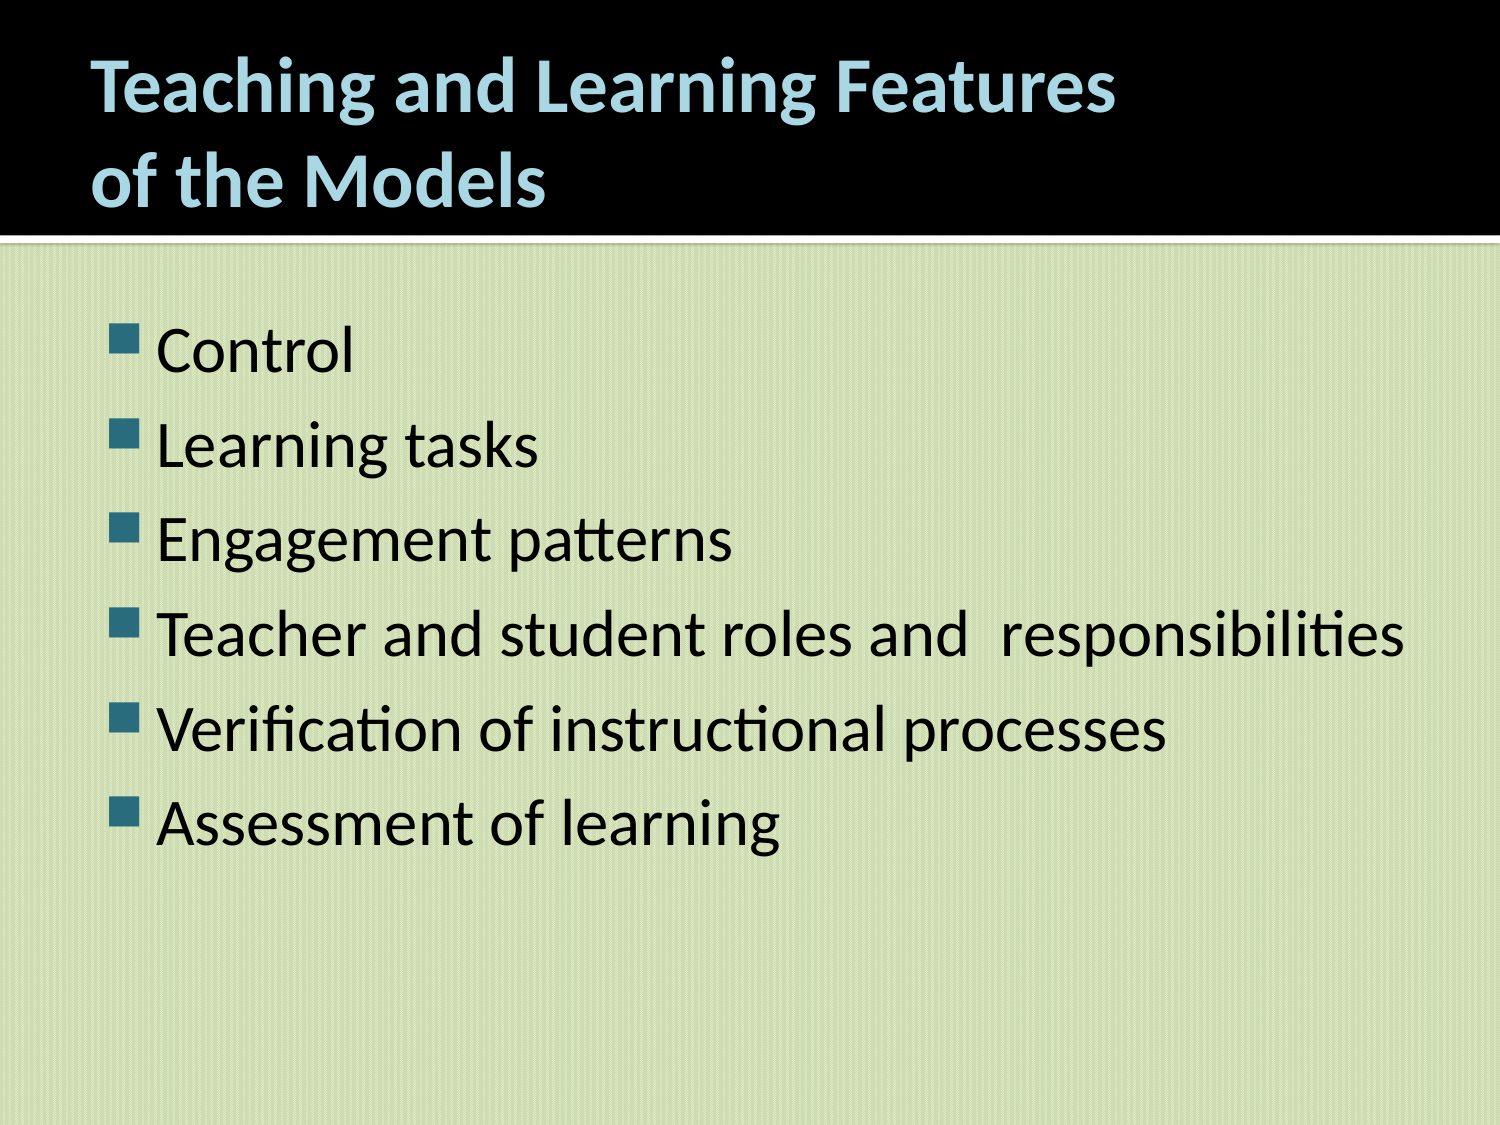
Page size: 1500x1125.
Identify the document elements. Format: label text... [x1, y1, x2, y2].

title Teaching and Learning Features of the Models [75, 25, 1425, 231]
list Control Learning tasks Engagement patterns Teacher and student roles and responsibilities Verification of instructional processes Assessment of learning [75, 291, 1425, 1050]
